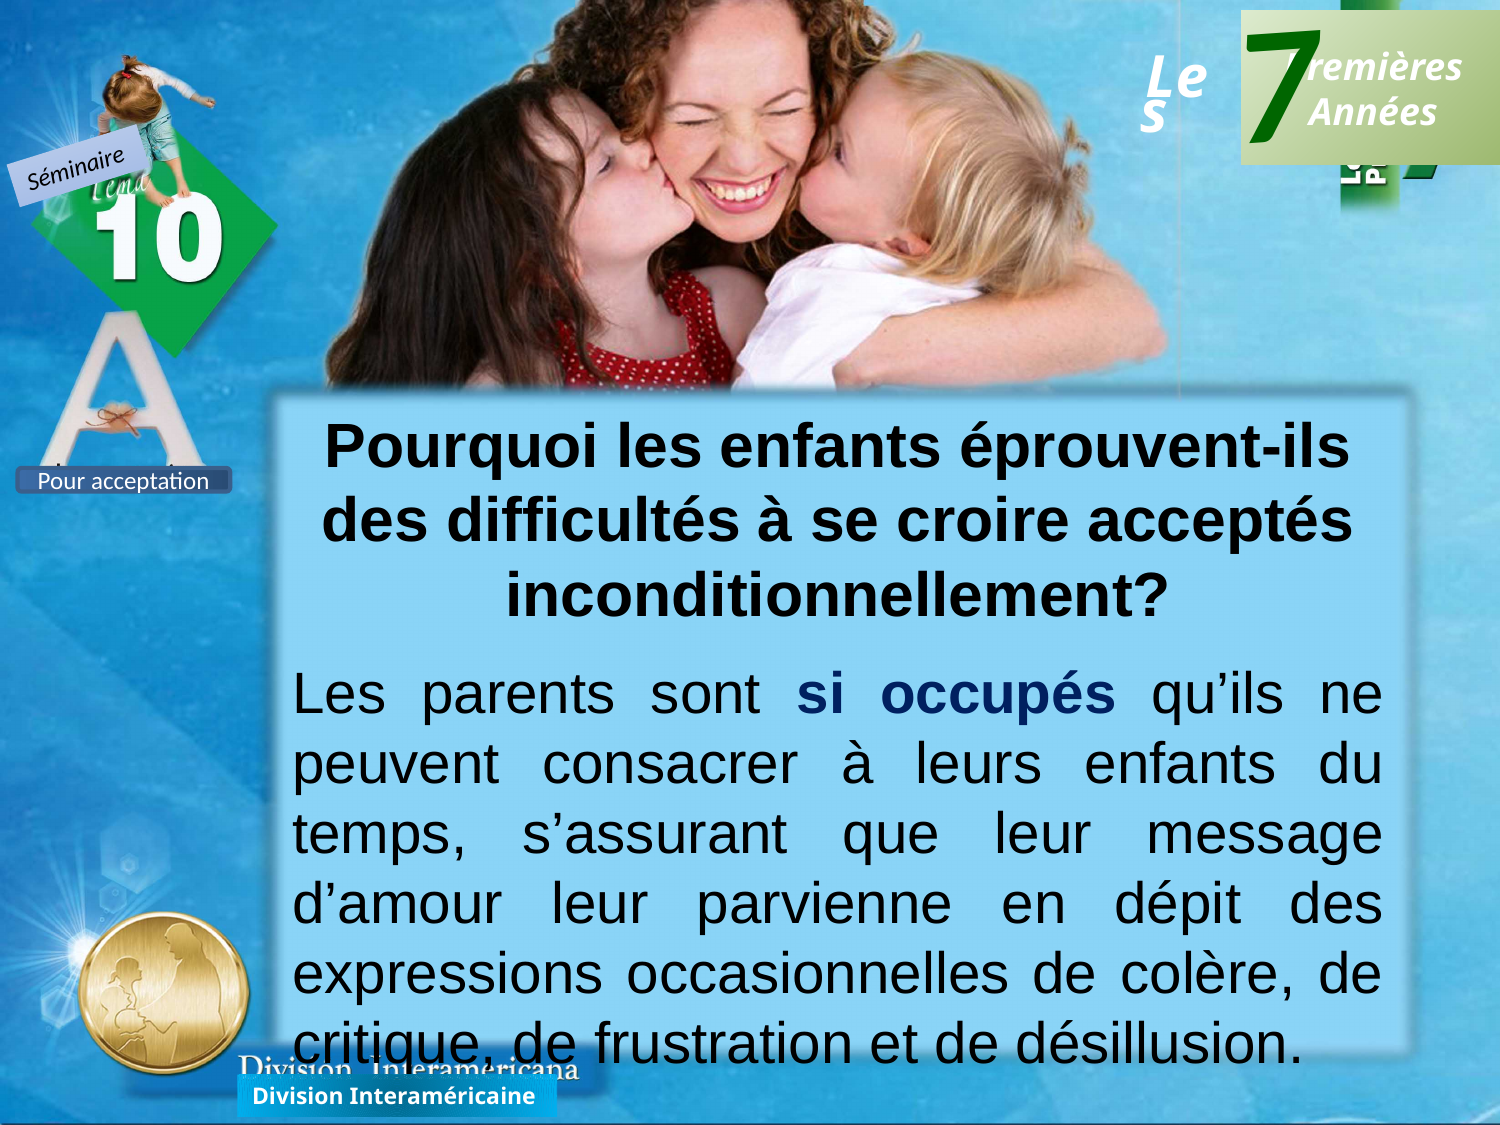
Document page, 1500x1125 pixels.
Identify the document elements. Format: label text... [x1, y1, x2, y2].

picture [0, 0, 1500, 1125]
text_box Séminaire [6, 124, 150, 208]
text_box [1119, 0, 1500, 185]
text_box Pour acceptation [15, 465, 233, 494]
text_box Division Interaméricaine [237, 1074, 558, 1117]
text_box Pourquoi les enfants éprouvent-ils des difficultés à se croire acceptés inconditionnellement? Les parents sont si occupés qu’ils ne peuvent consacrer à leurs enfants du temps, s’assurant que leur message d’amour leur parvienne en dépit des expressions occasionnelles de colère, de critique, de frustration et de désillusion. [277, 397, 1400, 1083]
